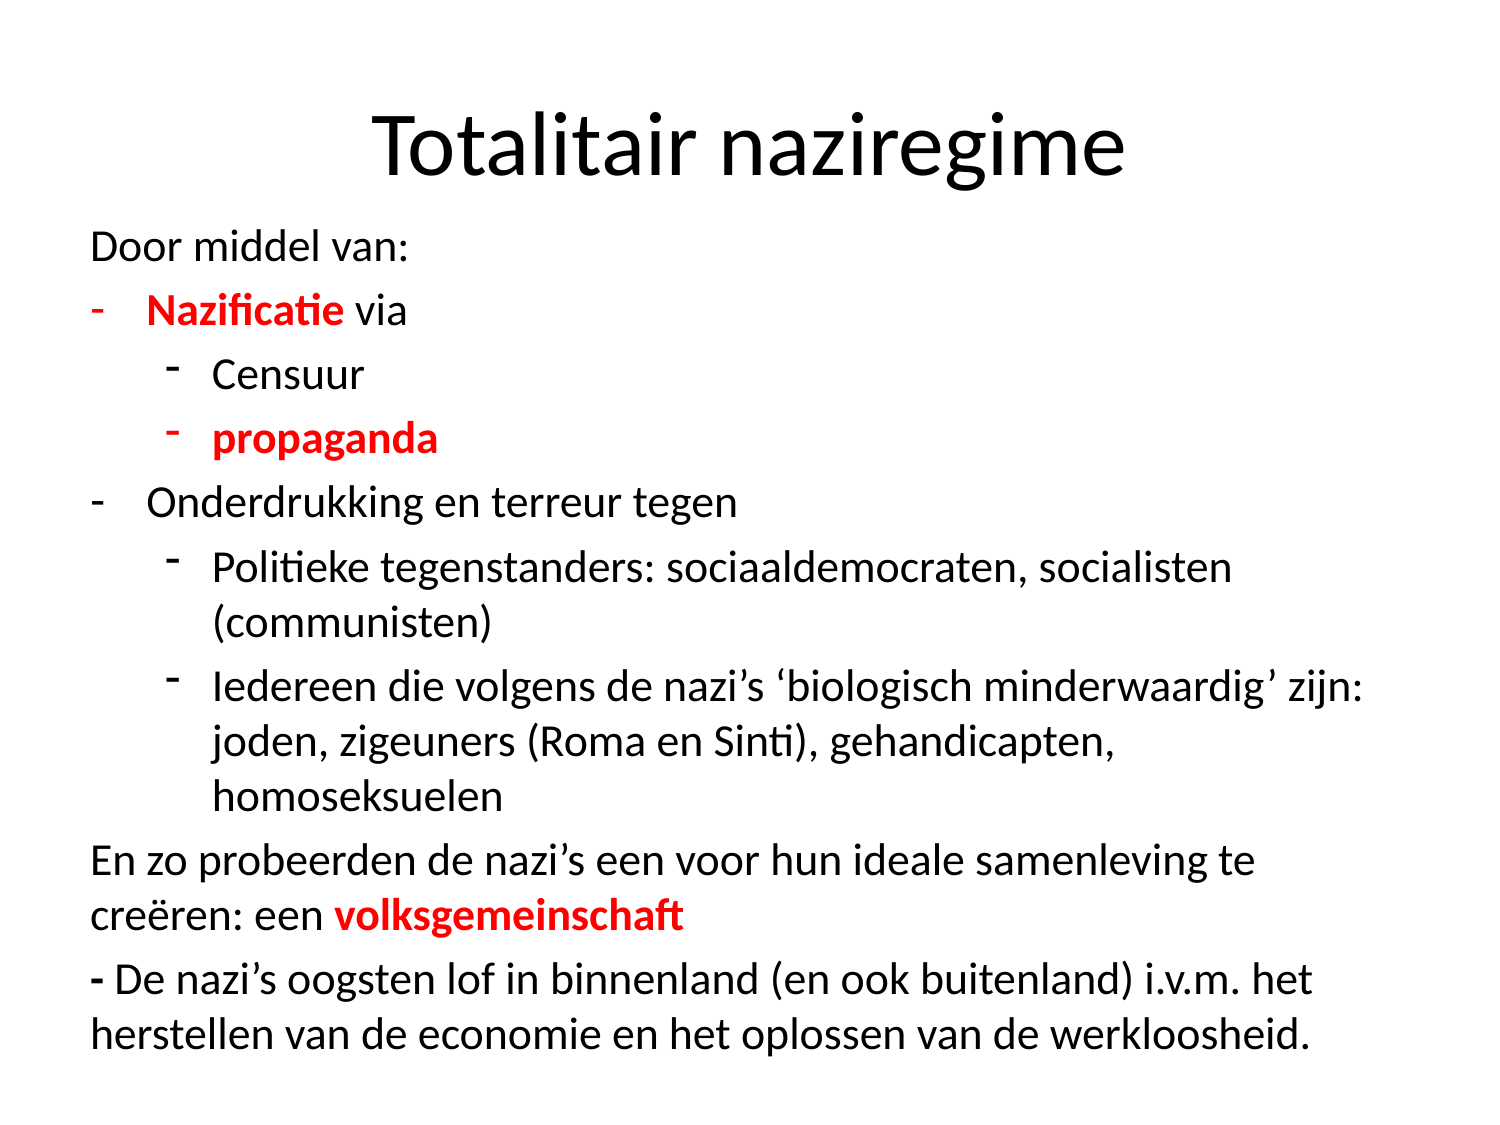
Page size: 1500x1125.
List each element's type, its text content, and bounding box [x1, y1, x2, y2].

list Door middel van: Nazificatie via Censuur propaganda Onderdrukking en terreur tegen Politieke tegenstanders: sociaaldemocraten, socialisten (communisten) Iedereen die volgens de nazi’s ‘biologisch minderwaardig’ zijn: joden, zigeuners (Roma en Sinti), gehandicapten, homoseksuelen En zo probeerden de nazi’s een voor hun ideale samenleving te creëren: een volksgemeinschaft - De nazi’s oogsten lof in binnenland (en ook buitenland) i.v.m. het herstellen van de economie en het oplossen van de werkloosheid. [75, 208, 1425, 1047]
title Totalitair naziregime [75, 45, 1425, 208]
